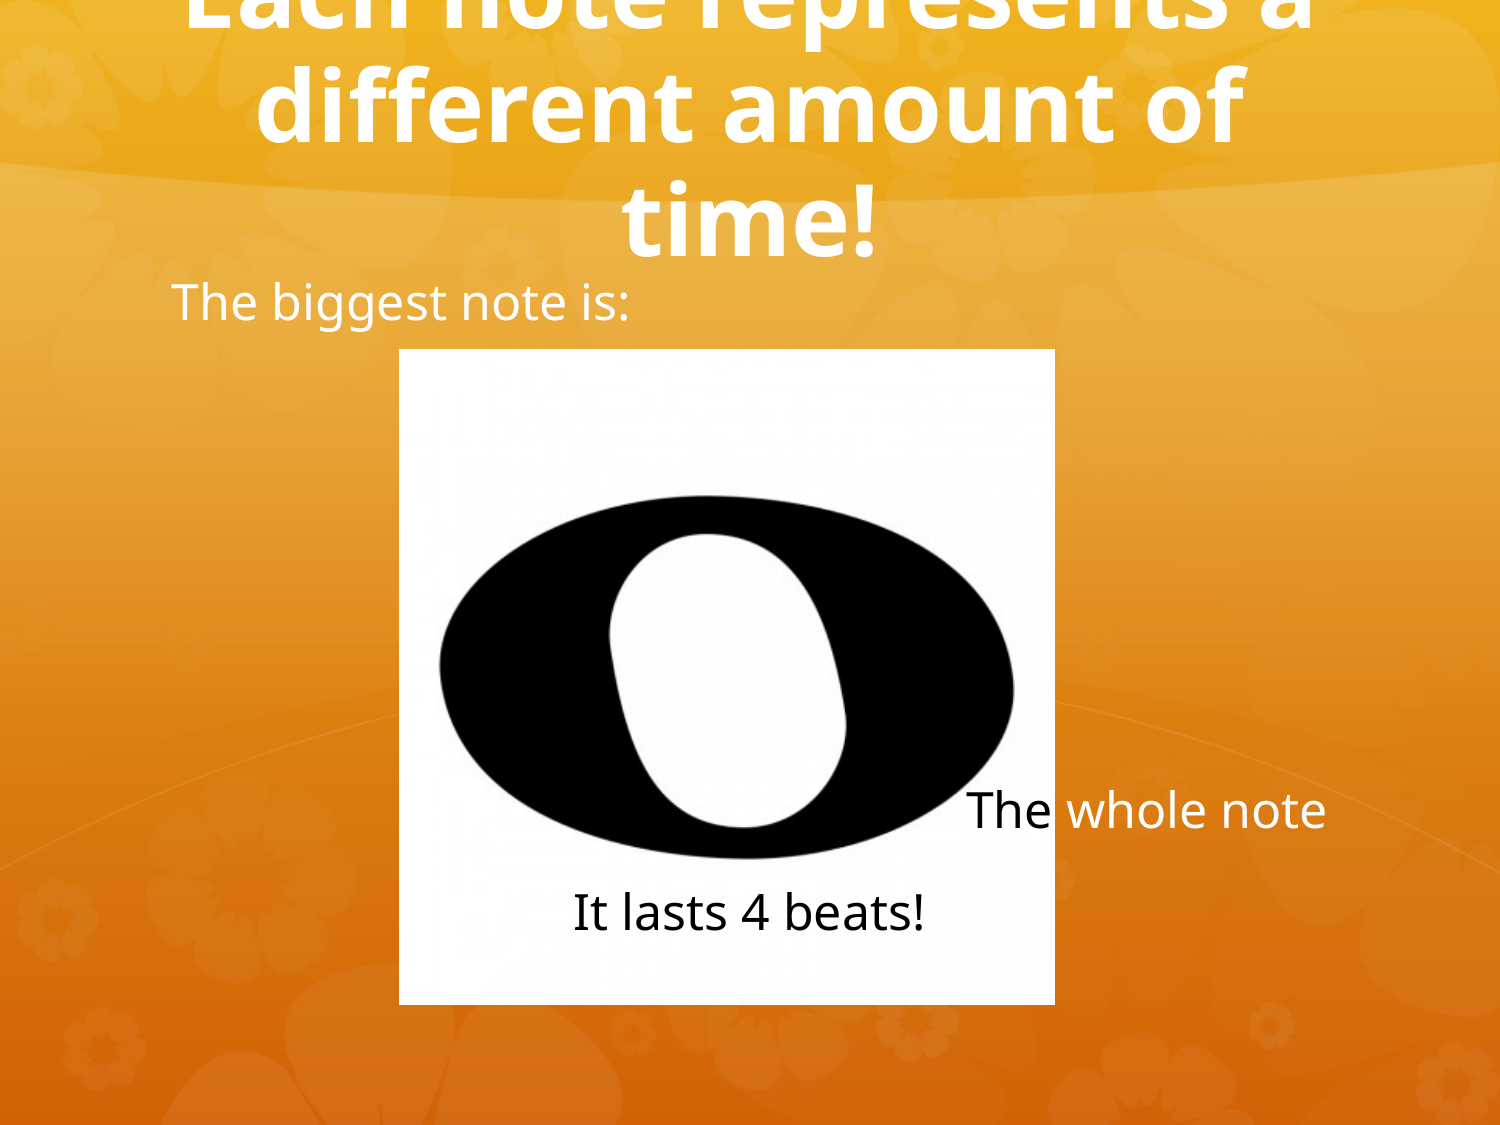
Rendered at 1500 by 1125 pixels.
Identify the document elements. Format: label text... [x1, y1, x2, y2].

list The biggest note is: The whole note It lasts 4 beats! [156, 262, 1344, 1100]
picture [0, 0, 1500, 1125]
title Each note represents a different amount of time! [127, 14, 1372, 203]
